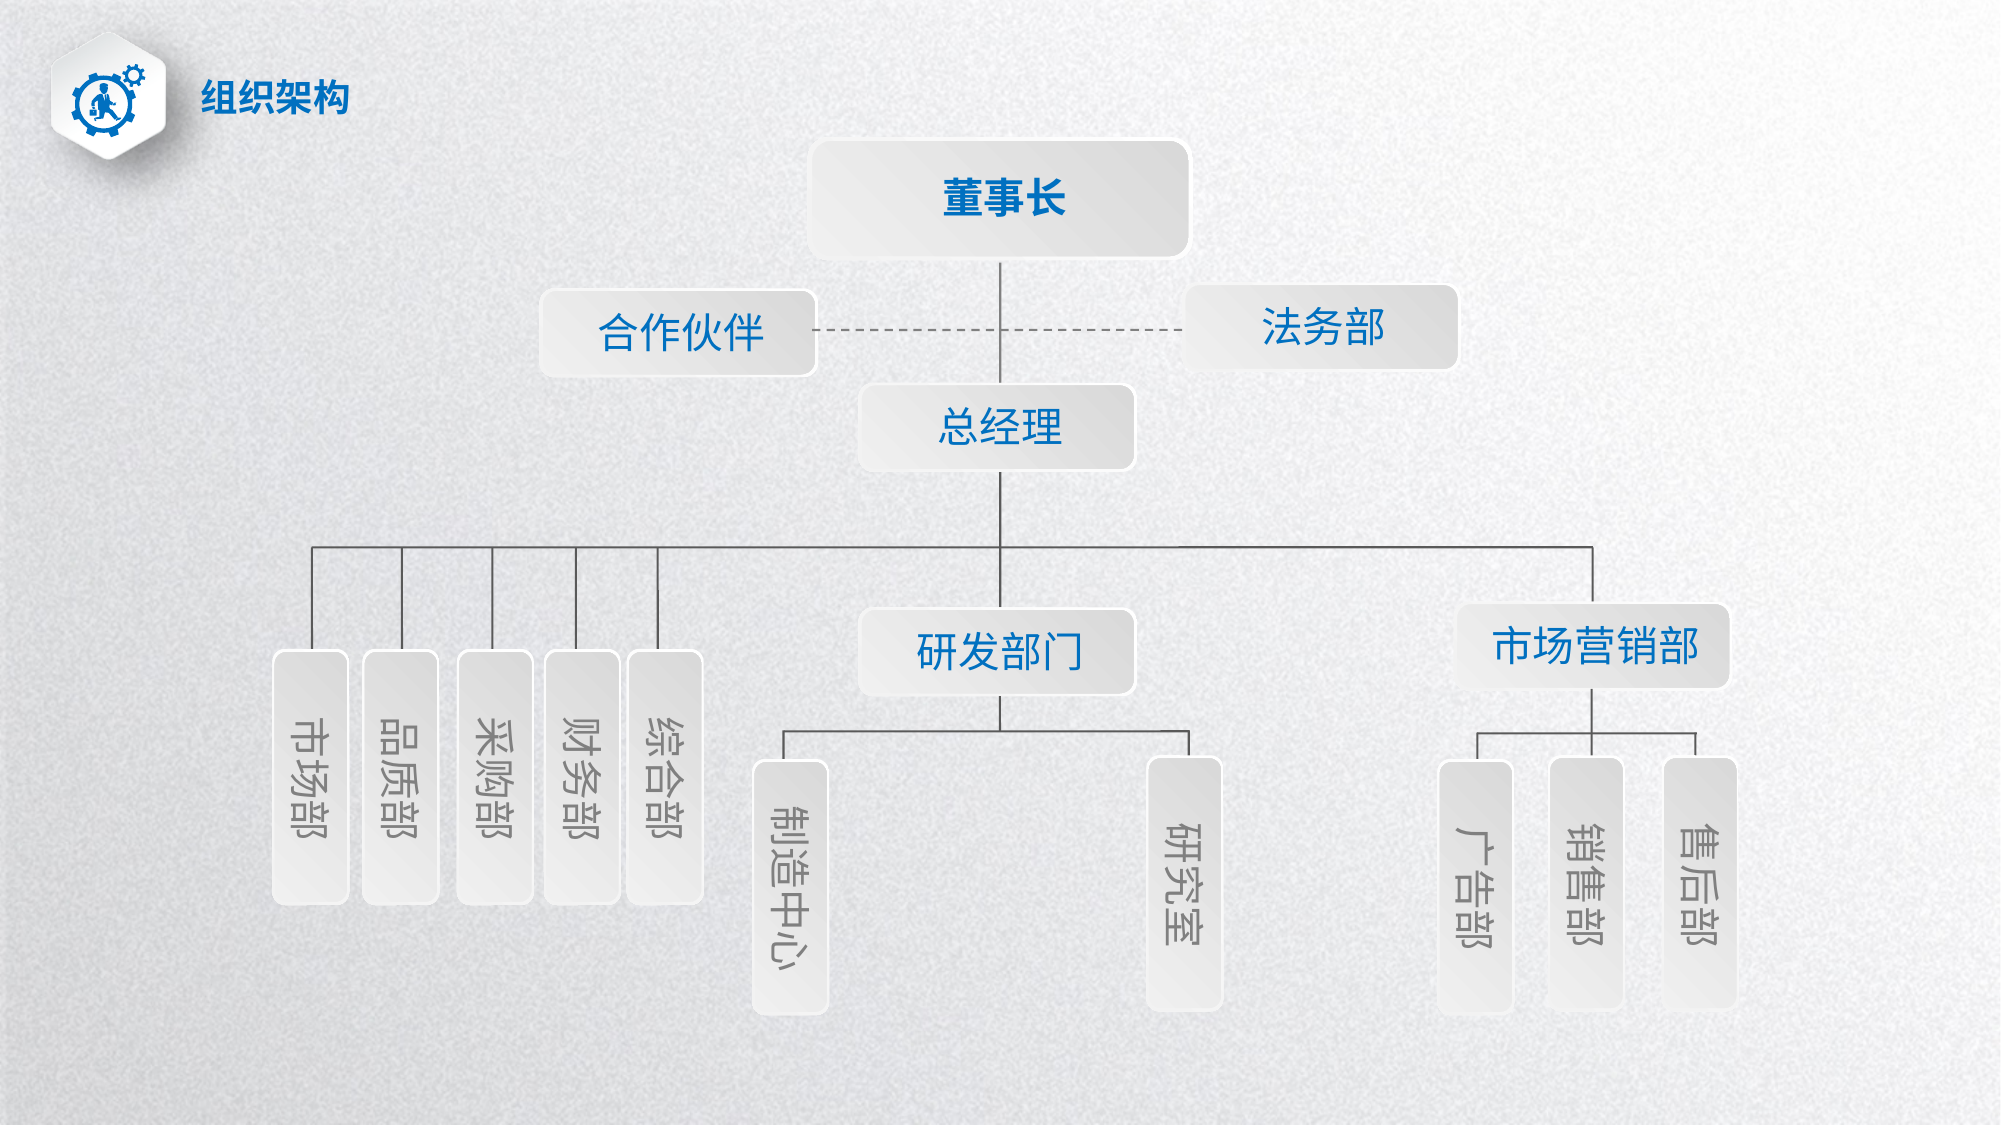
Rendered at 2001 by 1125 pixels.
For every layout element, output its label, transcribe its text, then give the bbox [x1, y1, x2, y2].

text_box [311, 546, 1594, 673]
text_box 组织架构 [191, 66, 366, 127]
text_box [751, 758, 831, 1016]
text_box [1146, 754, 1225, 1012]
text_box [1476, 688, 1698, 768]
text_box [1181, 282, 1462, 372]
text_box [1661, 754, 1741, 1012]
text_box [1547, 754, 1627, 1012]
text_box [858, 607, 1138, 694]
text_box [858, 382, 1138, 472]
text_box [271, 648, 351, 906]
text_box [362, 648, 441, 906]
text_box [456, 648, 536, 906]
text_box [807, 136, 1194, 261]
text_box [626, 648, 706, 906]
picture [0, 0, 2001, 1125]
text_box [783, 695, 1190, 766]
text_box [1453, 601, 1733, 691]
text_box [543, 648, 623, 906]
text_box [539, 288, 819, 378]
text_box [1437, 758, 1516, 1016]
